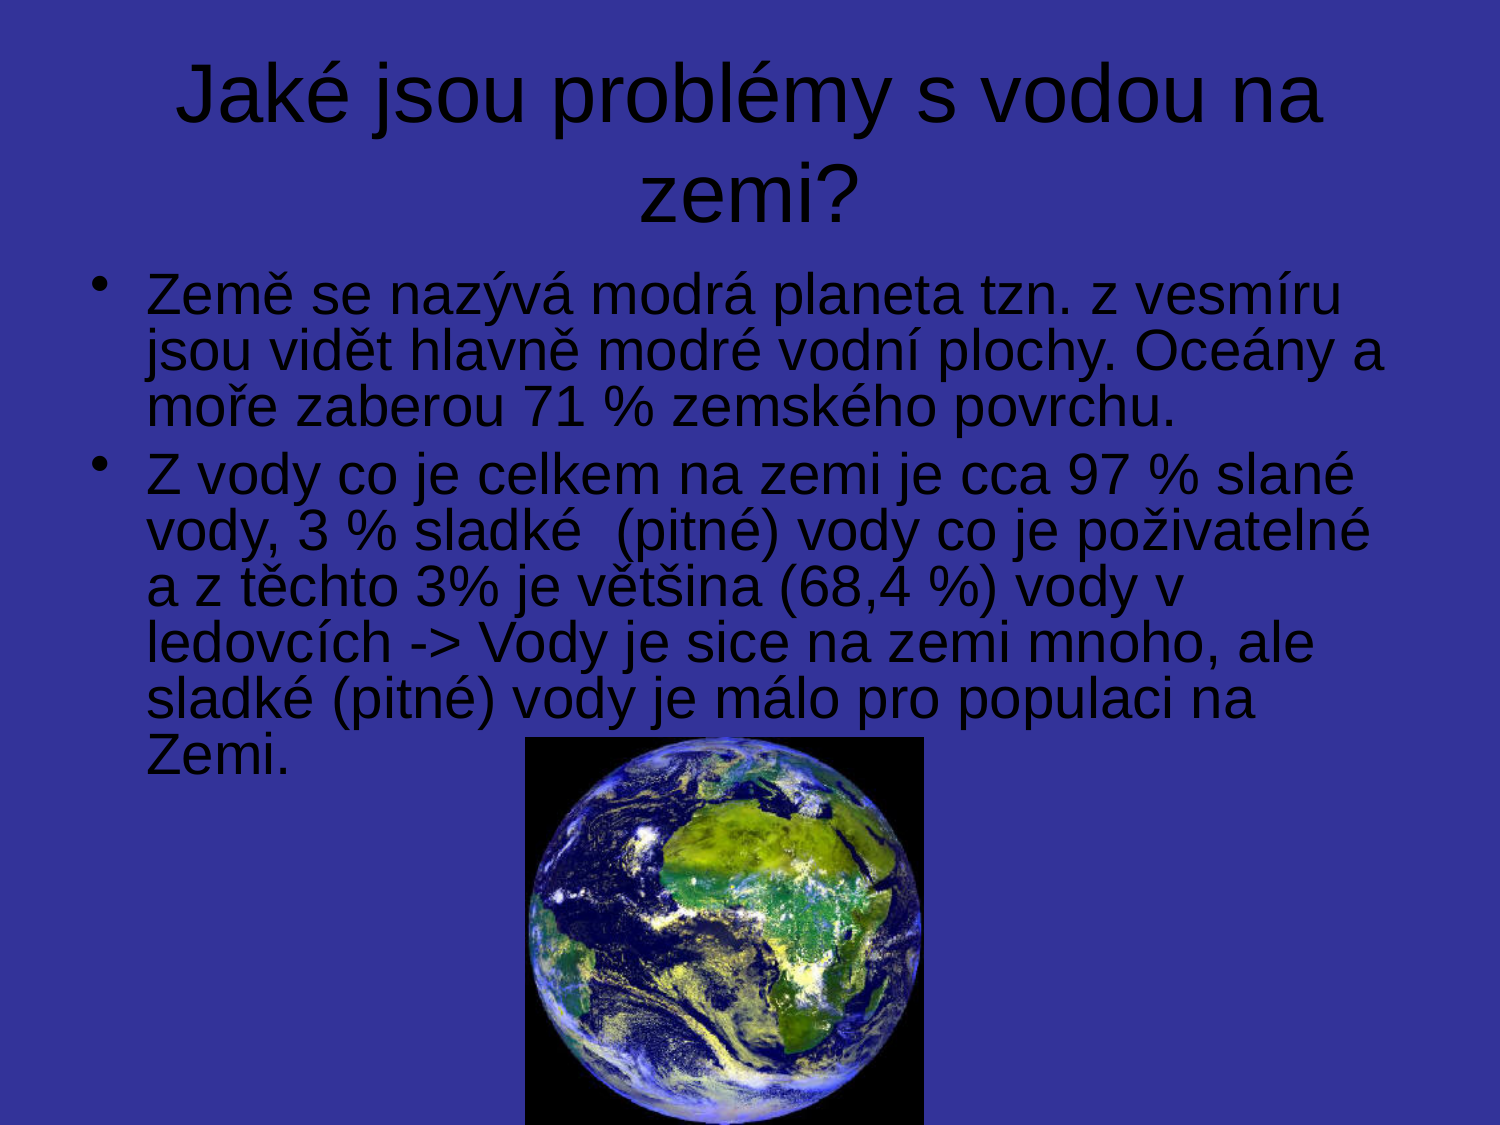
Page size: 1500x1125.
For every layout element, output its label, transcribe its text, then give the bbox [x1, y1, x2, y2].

picture [525, 737, 924, 1125]
title Jaké jsou problémy s vodou na zemi? [74, 44, 1426, 233]
list Země se nazývá modrá planeta tzn. z vesmíru jsou vidět hlavně modré vodní plochy. Oceány a moře zaberou 71 % zemského povrchu. Z vody co je celkem na zemi je cca 97 % slané vody, 3 % sladké (pitné) vody co je poživatelné a z těchto 3% je většina (68,4 %) vody v ledovcích -> Vody je sice na zemi mnoho, ale sladké (pitné) vody je málo pro populaci na Zemi. [74, 262, 1426, 859]
